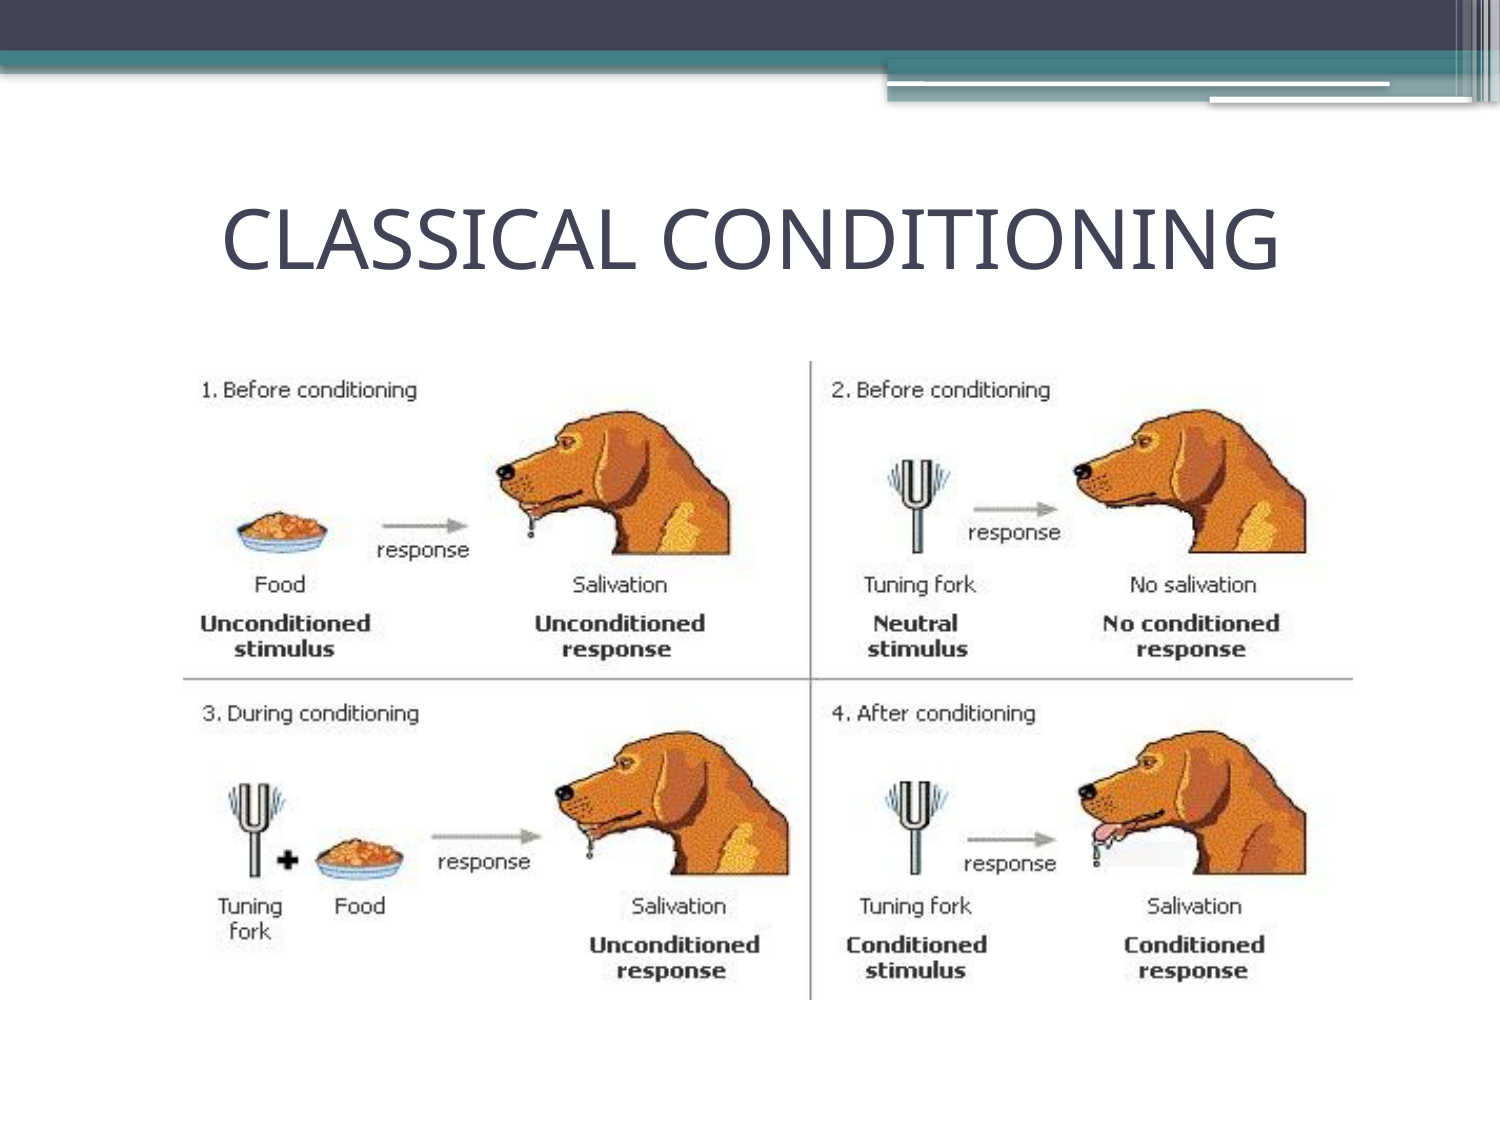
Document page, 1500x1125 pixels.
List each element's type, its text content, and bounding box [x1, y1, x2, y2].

title CLASSICAL CONDITIONING [76, 149, 1427, 324]
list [182, 361, 1353, 1000]
